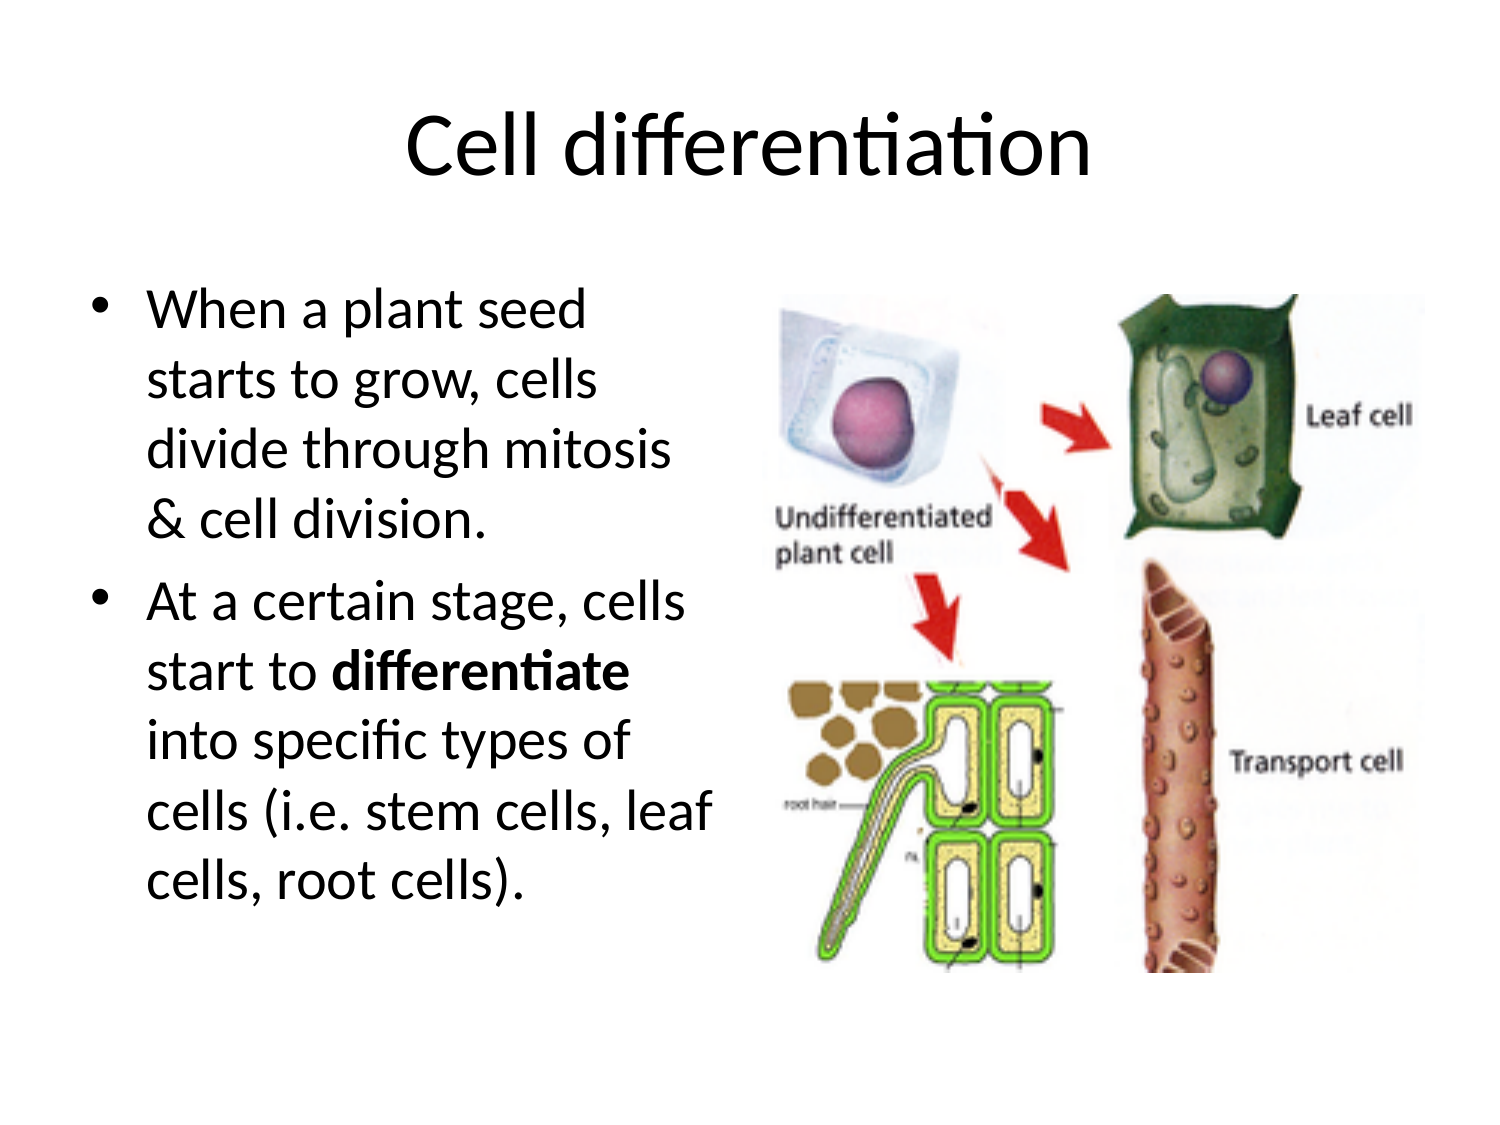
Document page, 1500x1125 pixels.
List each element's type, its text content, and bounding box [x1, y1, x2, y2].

title Cell differentiation [75, 45, 1425, 233]
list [762, 262, 1426, 1006]
list When a plant seed starts to grow, cells divide through mitosis & cell division. At a certain stage, cells start to differentiate into specific types of cells (i.e. stem cells, leaf cells, root cells). [75, 262, 738, 1005]
